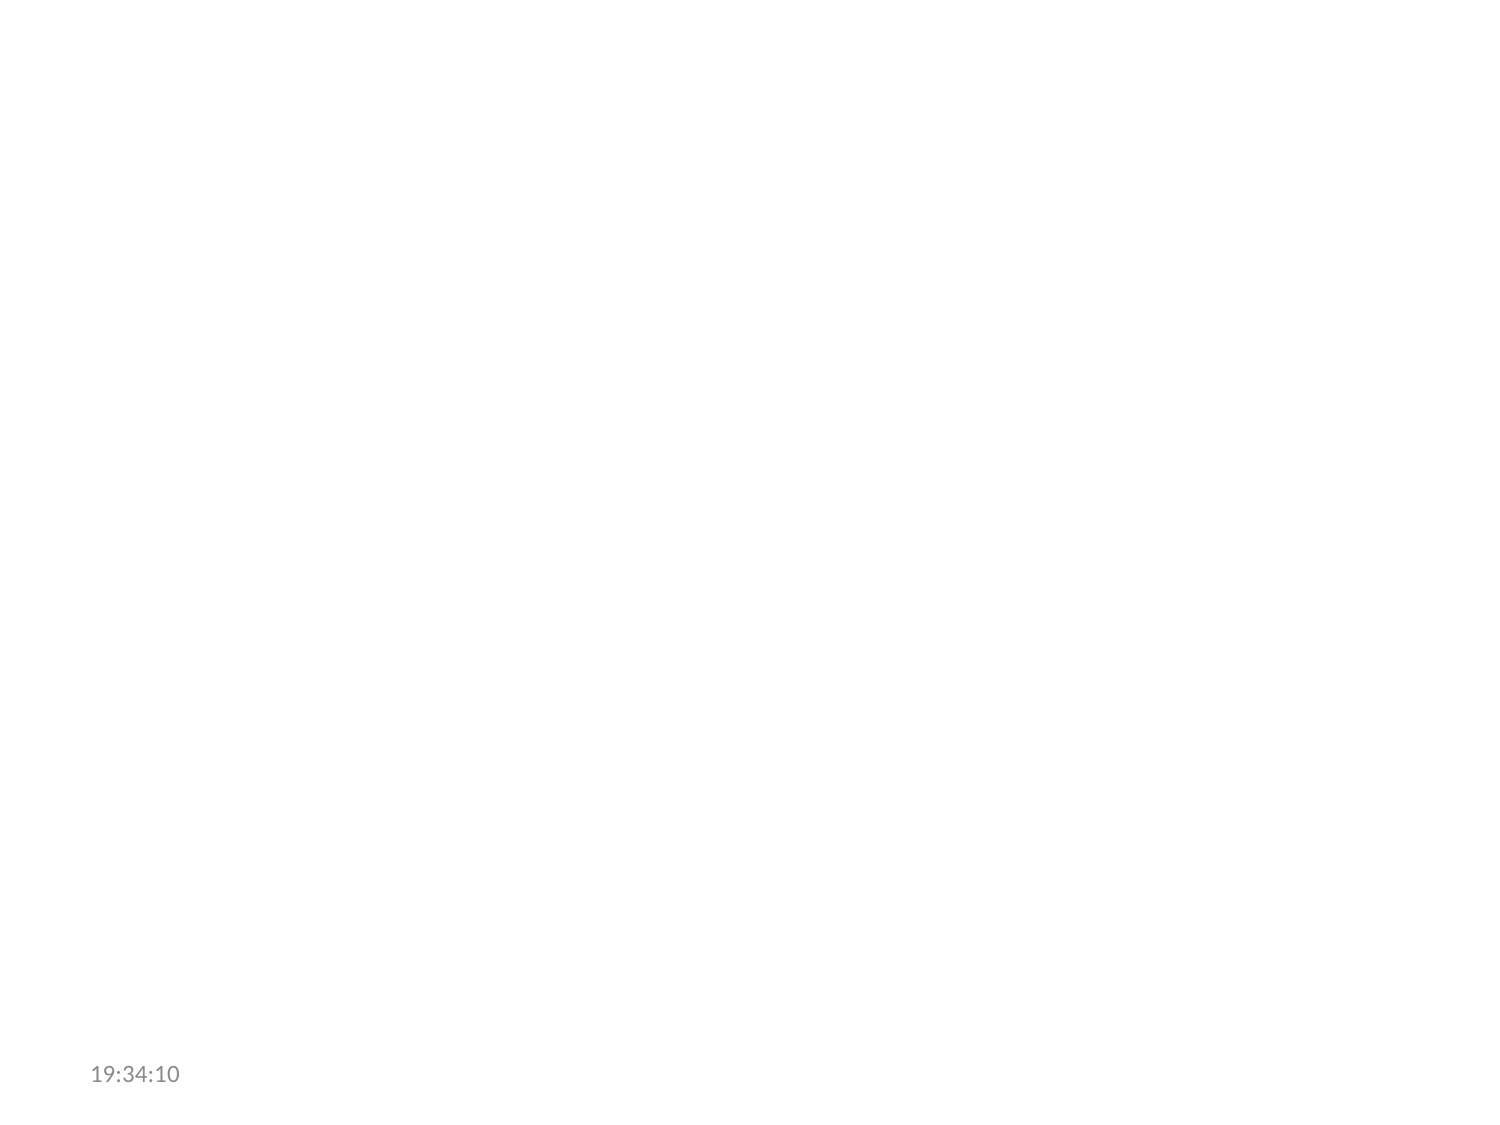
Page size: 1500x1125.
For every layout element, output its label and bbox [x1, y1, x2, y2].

slide_number [75, 1042, 425, 1103]
